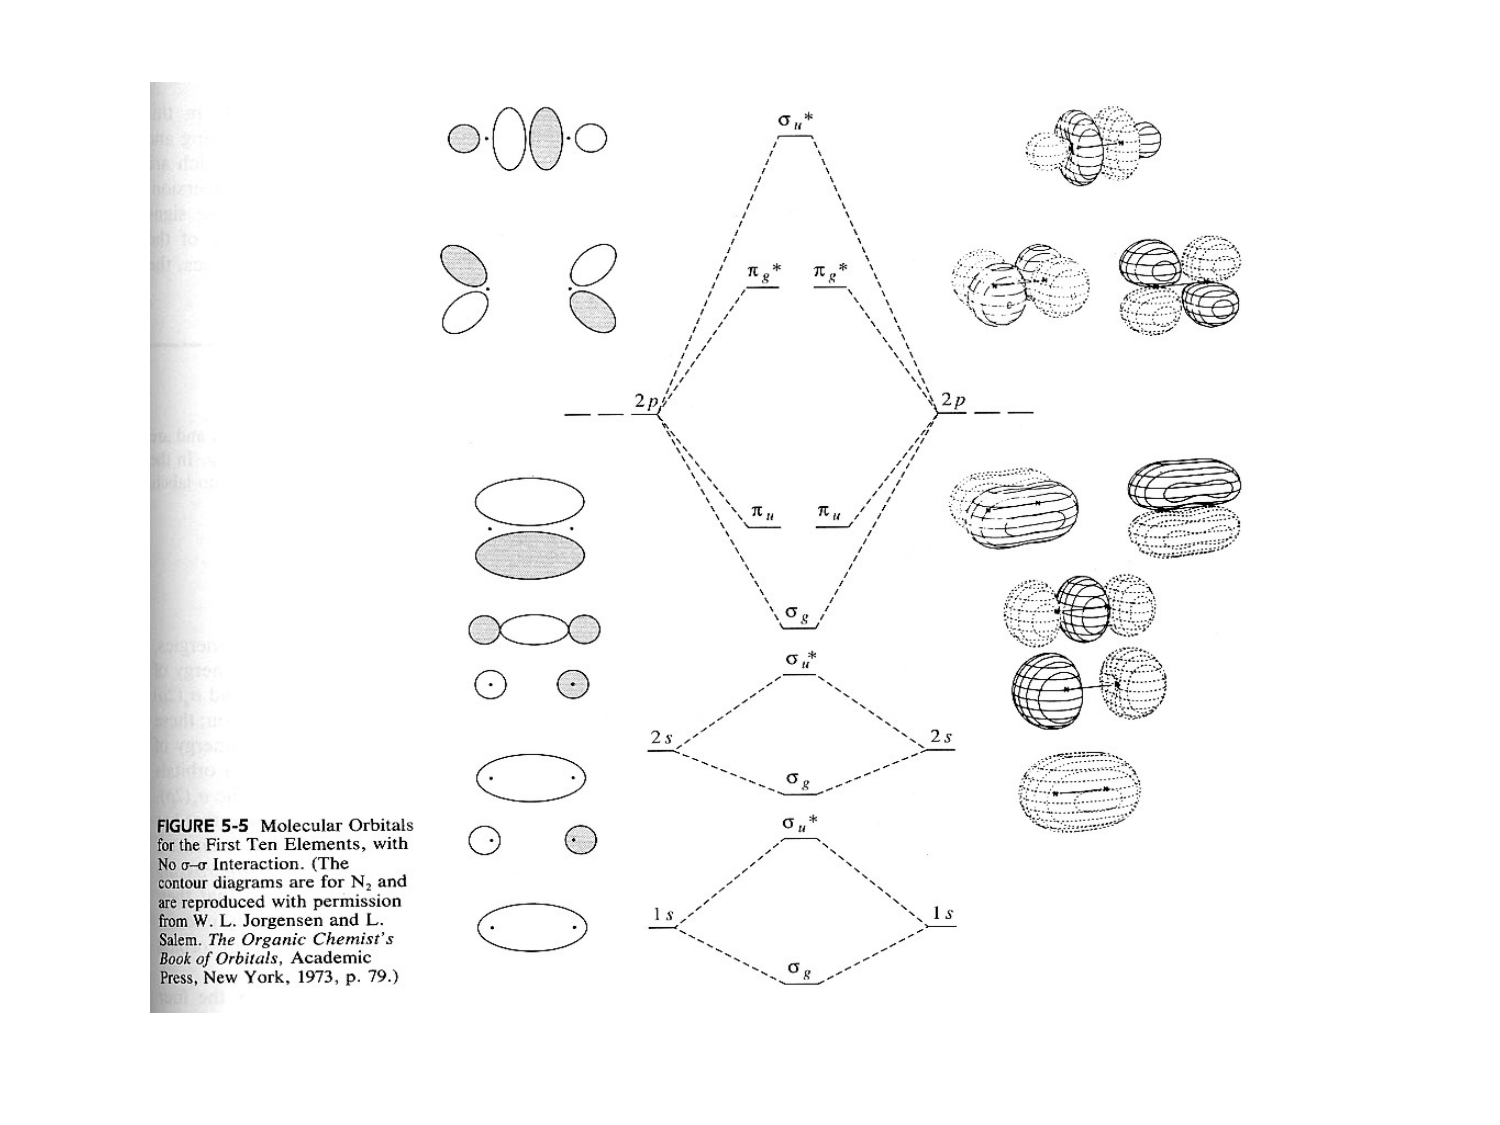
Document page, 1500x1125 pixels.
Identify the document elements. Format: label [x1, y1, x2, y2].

picture [149, 82, 1284, 1013]
